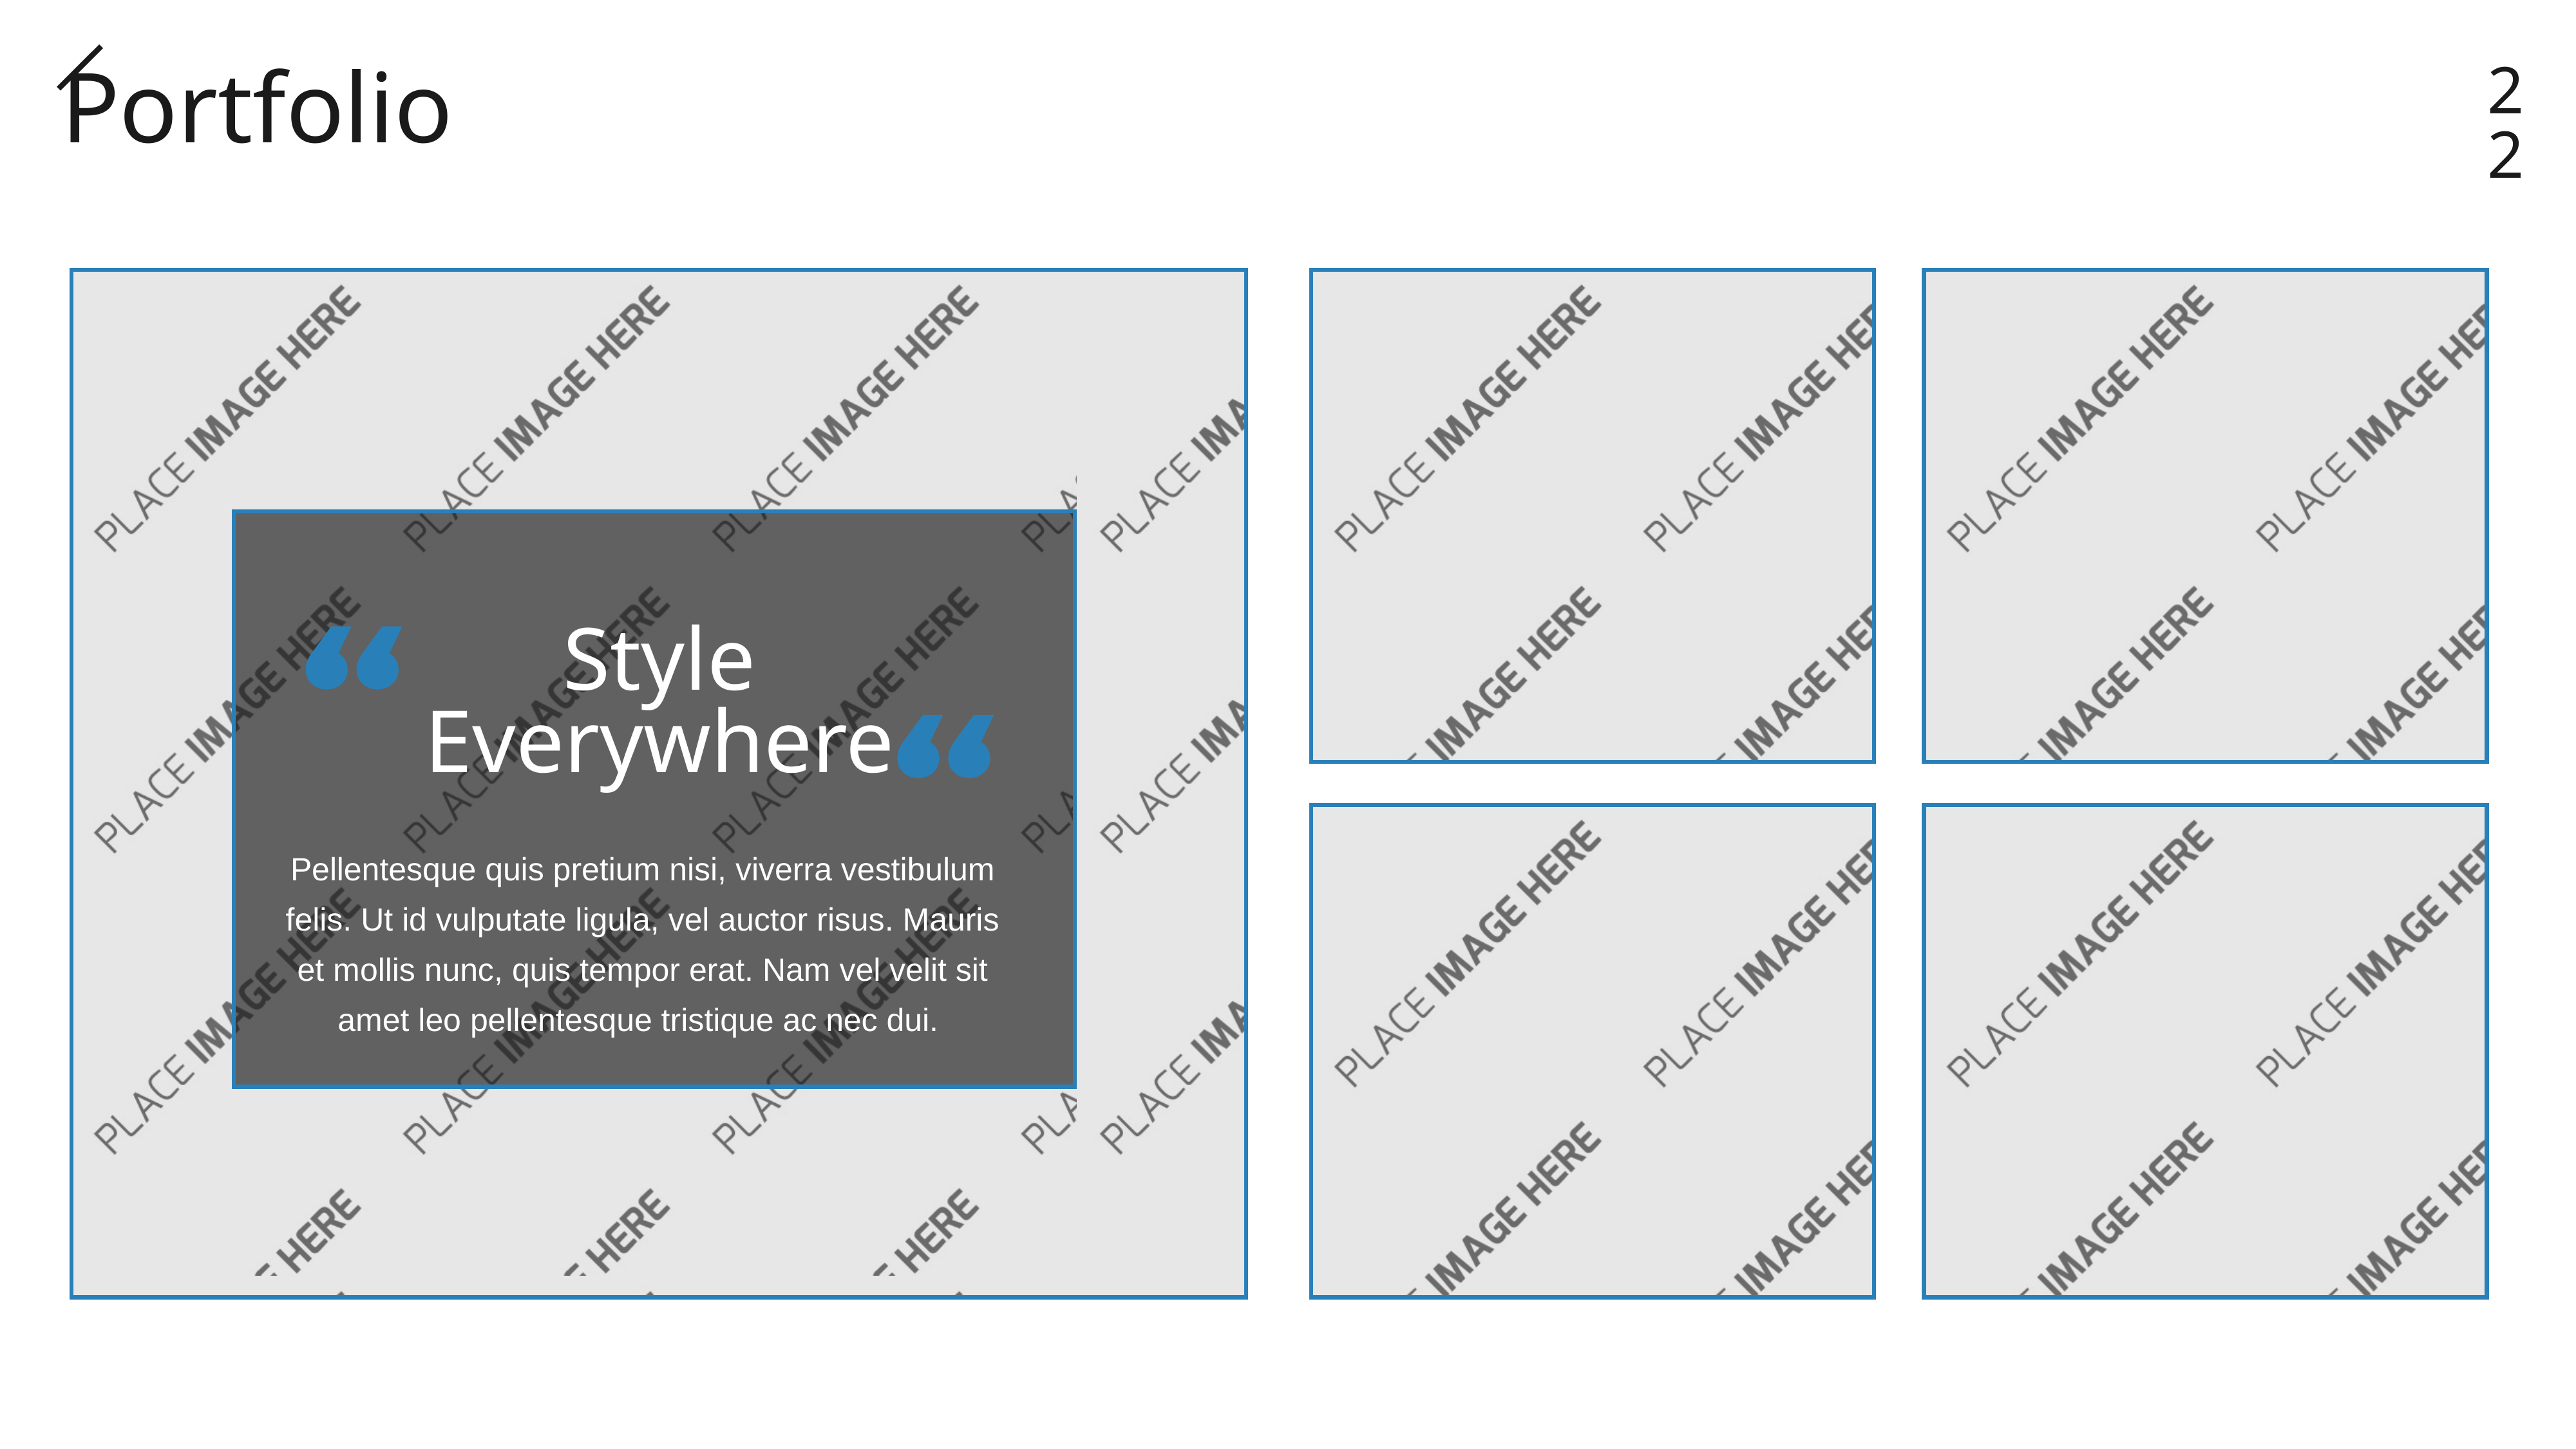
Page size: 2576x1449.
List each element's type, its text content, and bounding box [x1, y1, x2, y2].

text_box [305, 626, 352, 690]
text_box [233, 511, 1075, 1087]
text_box Portfolio [61, 46, 453, 162]
text_box [1311, 805, 1875, 1298]
text_box [1924, 269, 2487, 762]
text_box Pellentesque quis pretium nisi, viverra vestibulum felis. Ut id vulputate ligula, vel auctor risus. Mauris et mollis nunc, quis tempor erat. Nam vel velit sit amet leo pellentesque tristique ac nec dui. [271, 837, 1015, 1041]
text_box [897, 750, 940, 779]
text_box [71, 269, 1247, 1298]
text_box [1311, 269, 1875, 762]
text_box [1924, 805, 2487, 1298]
text_box [356, 626, 402, 688]
text_box [948, 715, 994, 779]
text_box Style Everywhere [370, 663, 950, 750]
slide_number 22 [2477, 44, 2535, 122]
